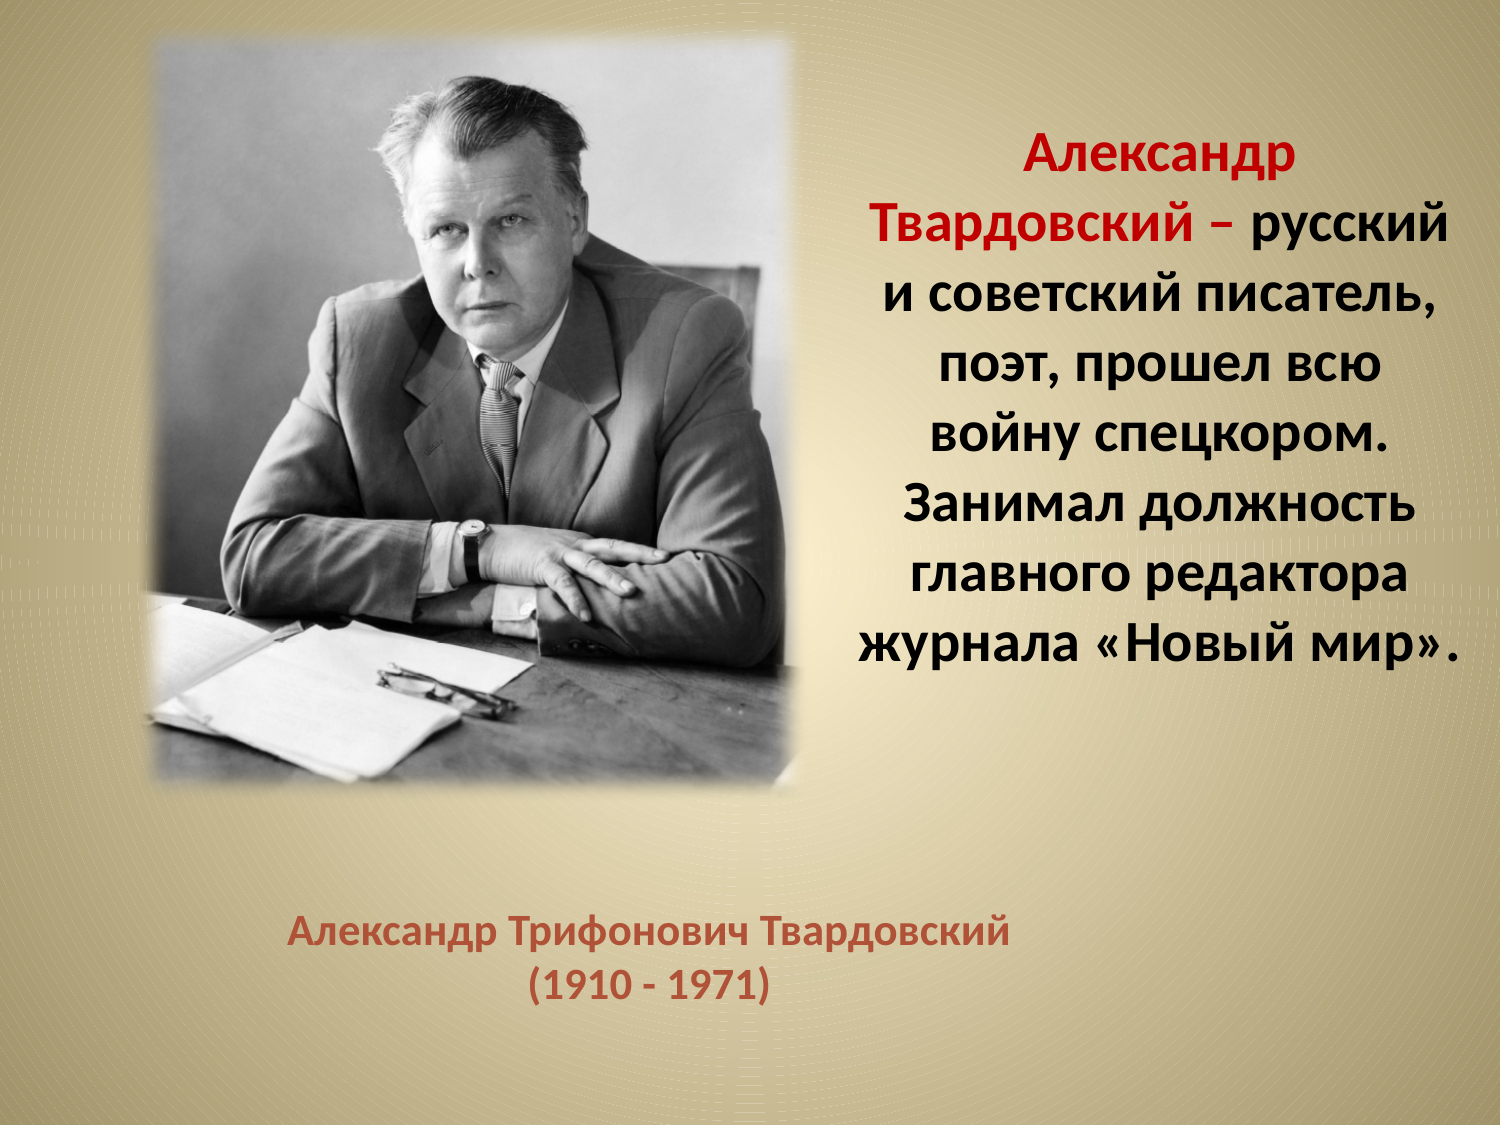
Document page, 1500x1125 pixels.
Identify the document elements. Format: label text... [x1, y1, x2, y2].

picture [135, 18, 808, 802]
text_box Александр Твардовский – русский и советский писатель, поэт, прошел всю войну спецкором. Занимал должность главного редактора журнала «Новый мир». [843, 105, 1477, 680]
title Александр Трифонович Твардовский (1910 - 1971) [64, 893, 1235, 1071]
